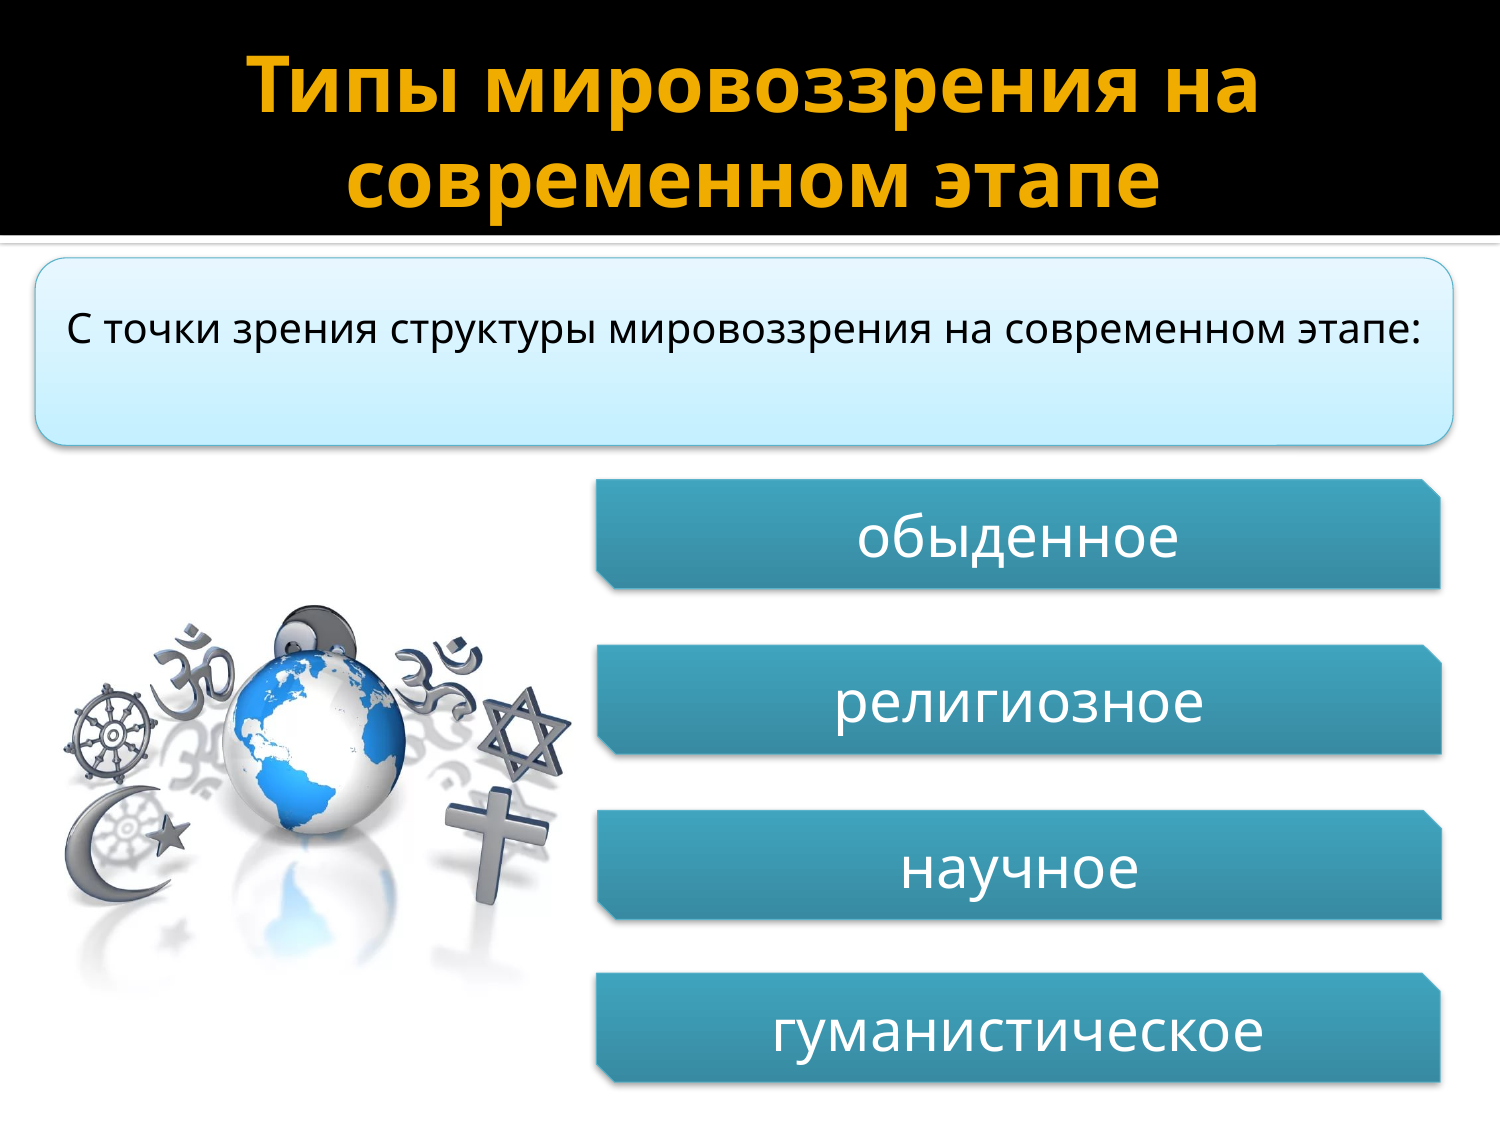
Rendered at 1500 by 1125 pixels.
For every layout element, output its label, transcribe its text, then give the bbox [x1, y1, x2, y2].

picture [53, 588, 583, 1000]
text_box С точки зрения структуры мировоззрения на современном этапе: [34, 257, 1454, 446]
title Типы мировоззрения на современном этапе [75, 25, 1425, 231]
text_box обыденное [595, 479, 1441, 590]
text_box религиозное [596, 644, 1442, 755]
text_box гуманистическое [595, 972, 1441, 1083]
text_box научное [597, 809, 1443, 921]
